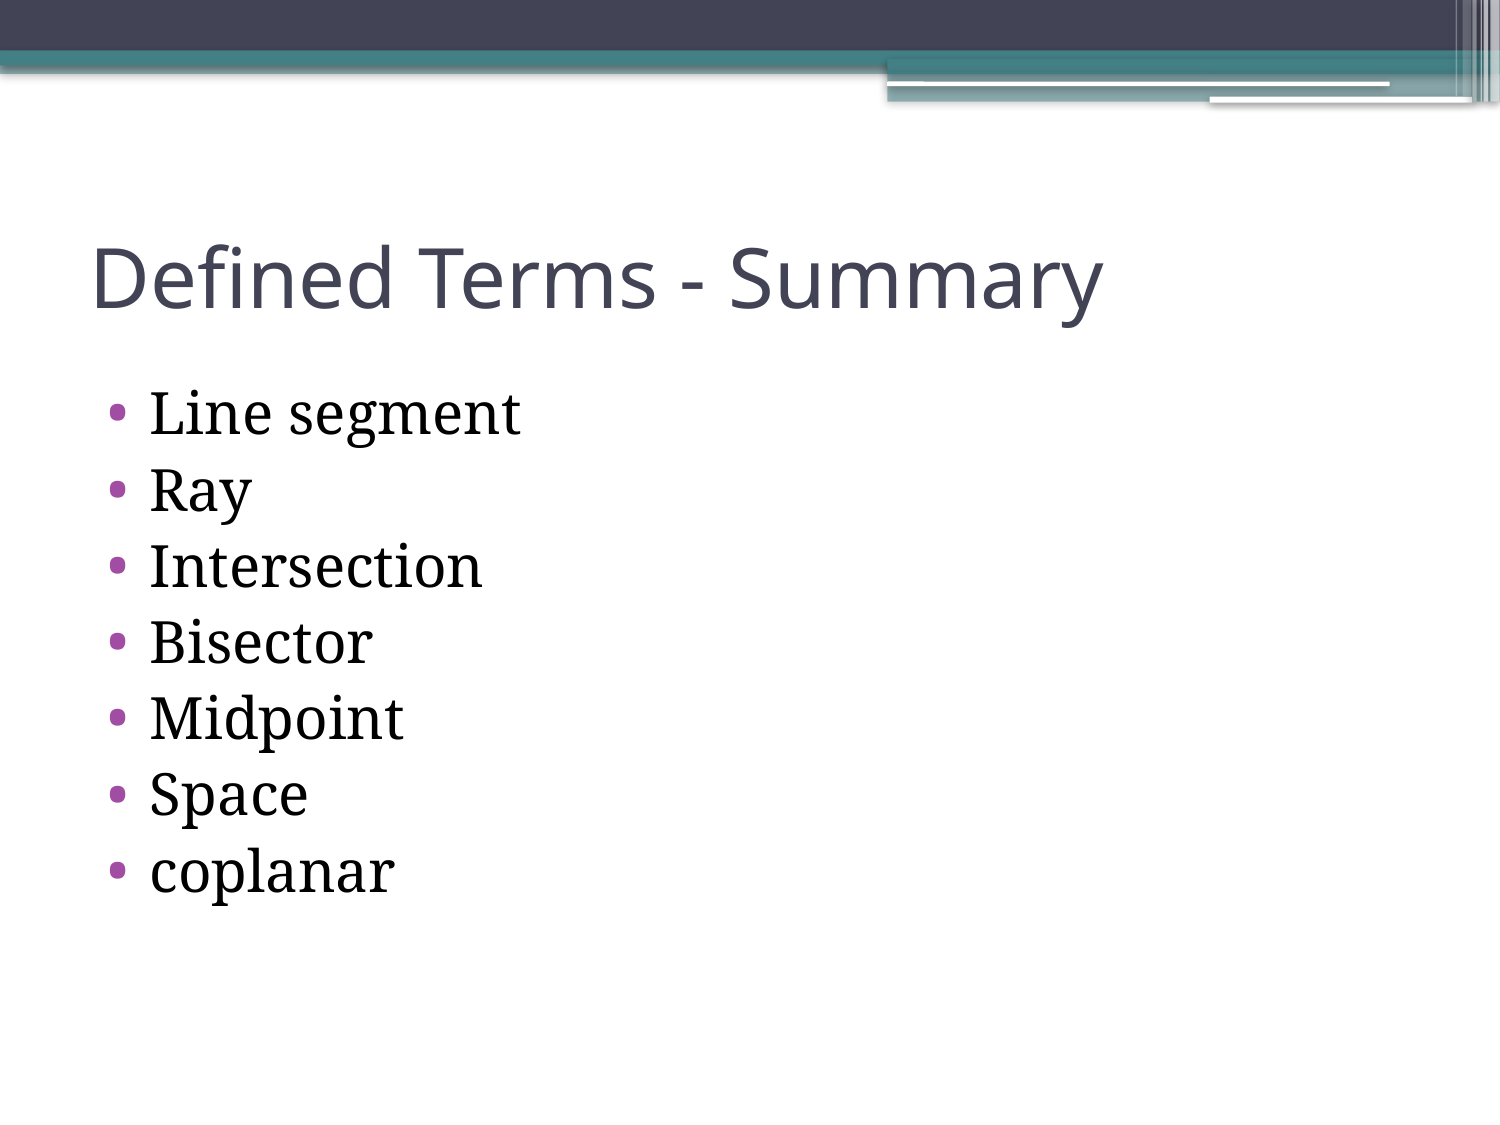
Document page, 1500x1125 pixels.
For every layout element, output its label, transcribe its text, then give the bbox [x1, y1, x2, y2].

list Line segment Ray Intersection Bisector Midpoint Space coplanar [75, 368, 1425, 1079]
title Defined Terms - Summary [75, 187, 1425, 363]
